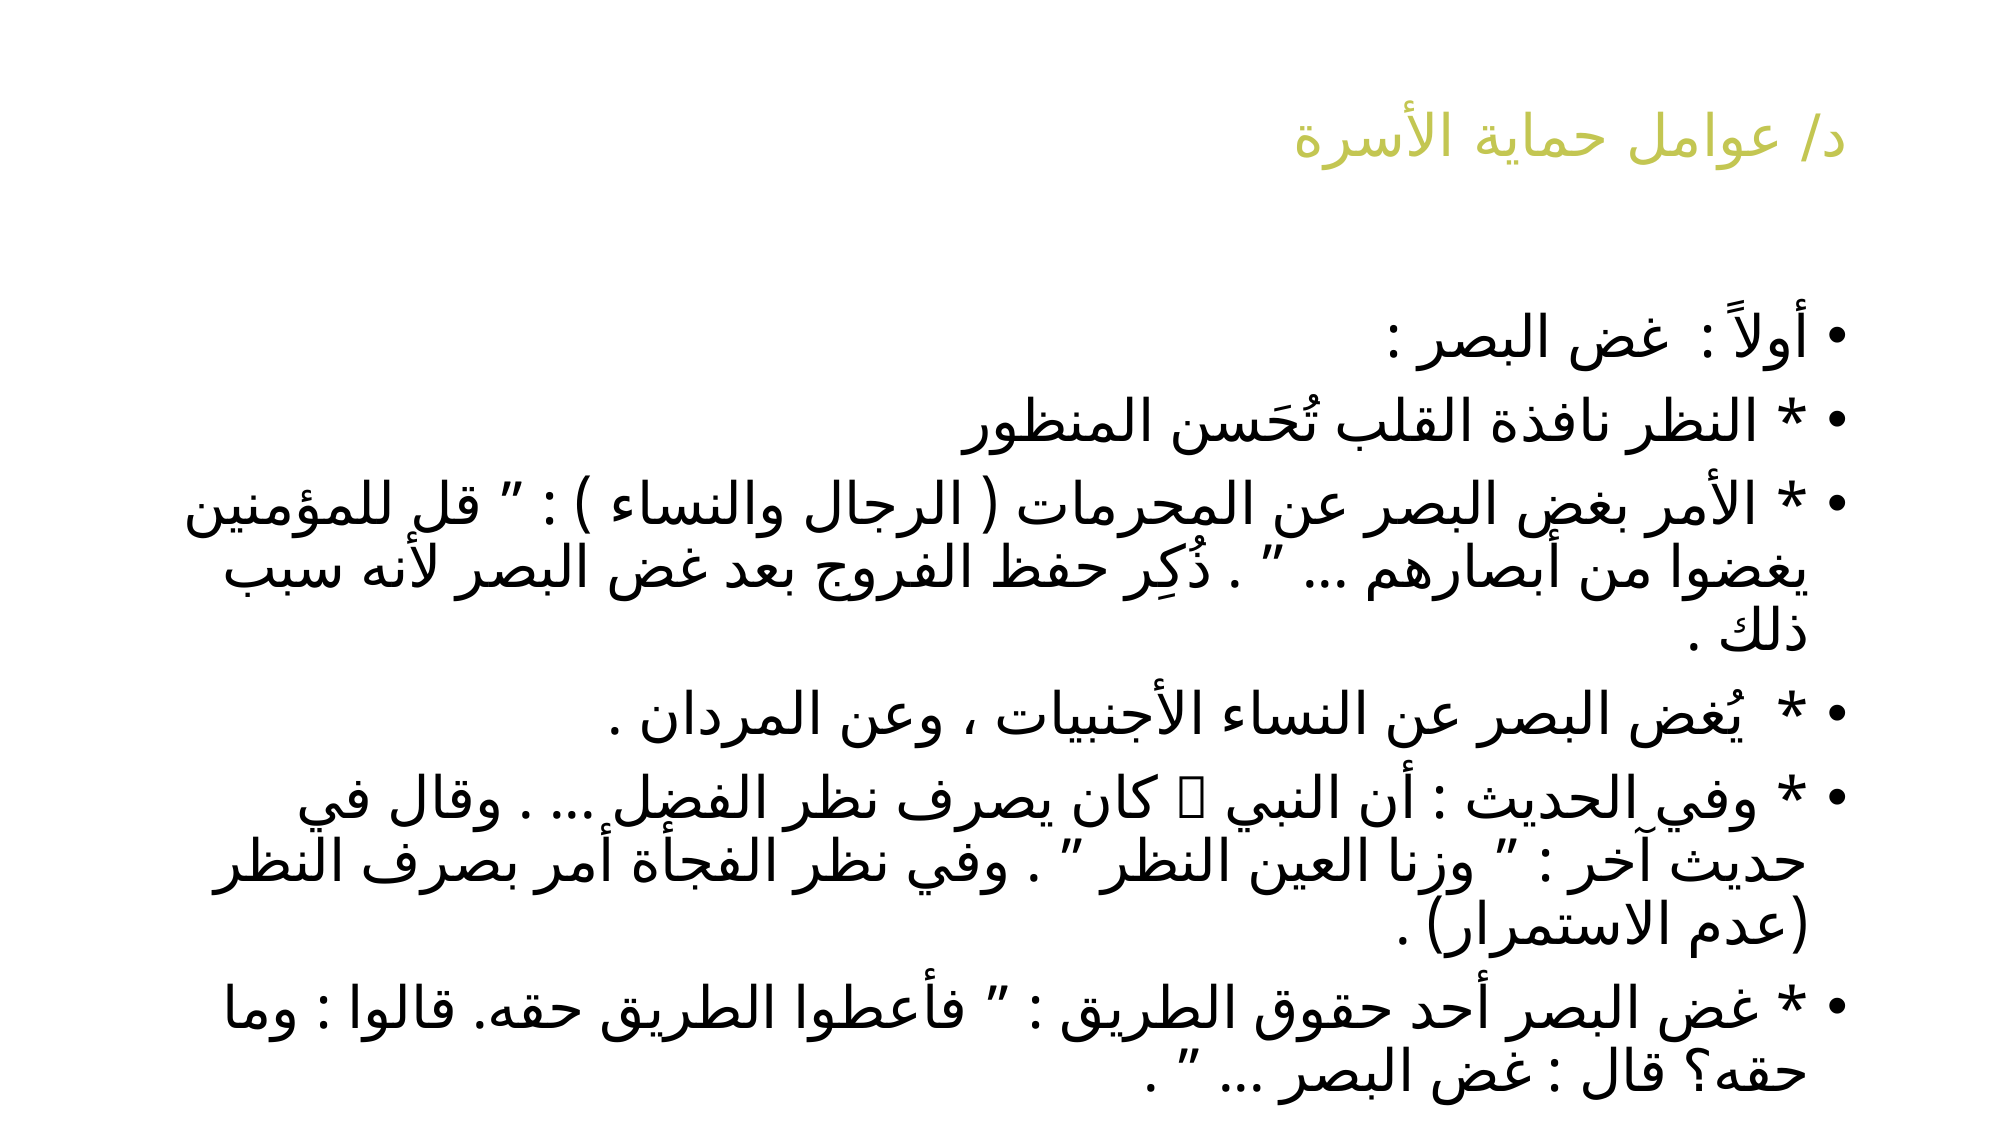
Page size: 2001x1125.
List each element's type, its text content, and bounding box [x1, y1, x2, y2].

title د/ عوامل حماية الأسرة [137, 59, 1863, 278]
list أولاً : غض البصر : * النظر نافذة القلب تُحَسن المنظور * الأمر بغض البصر عن المحرمات ( الرجال والنساء ) : ” قل للمؤمنين يغضوا من أبصارهم ... ” . ذُكِر حفظ الفروج بعد غض البصر لأنه سبب ذلك . * يُغض البصر عن النساء الأجنبيات ، وعن المردان . * وفي الحديث : أن النبي  كان يصرف نظر الفضل ... . وقال في حديث آخر : ” وزنا العين النظر ” . وفي نظر الفجأة أمر بصرف النظر (عدم الاستمرار) . * غض البصر أحد حقوق الطريق : ” فأعطوا الطريق حقه. قالوا : وما حقه؟ قال : غض البصر ... ” . [137, 299, 1863, 1014]
